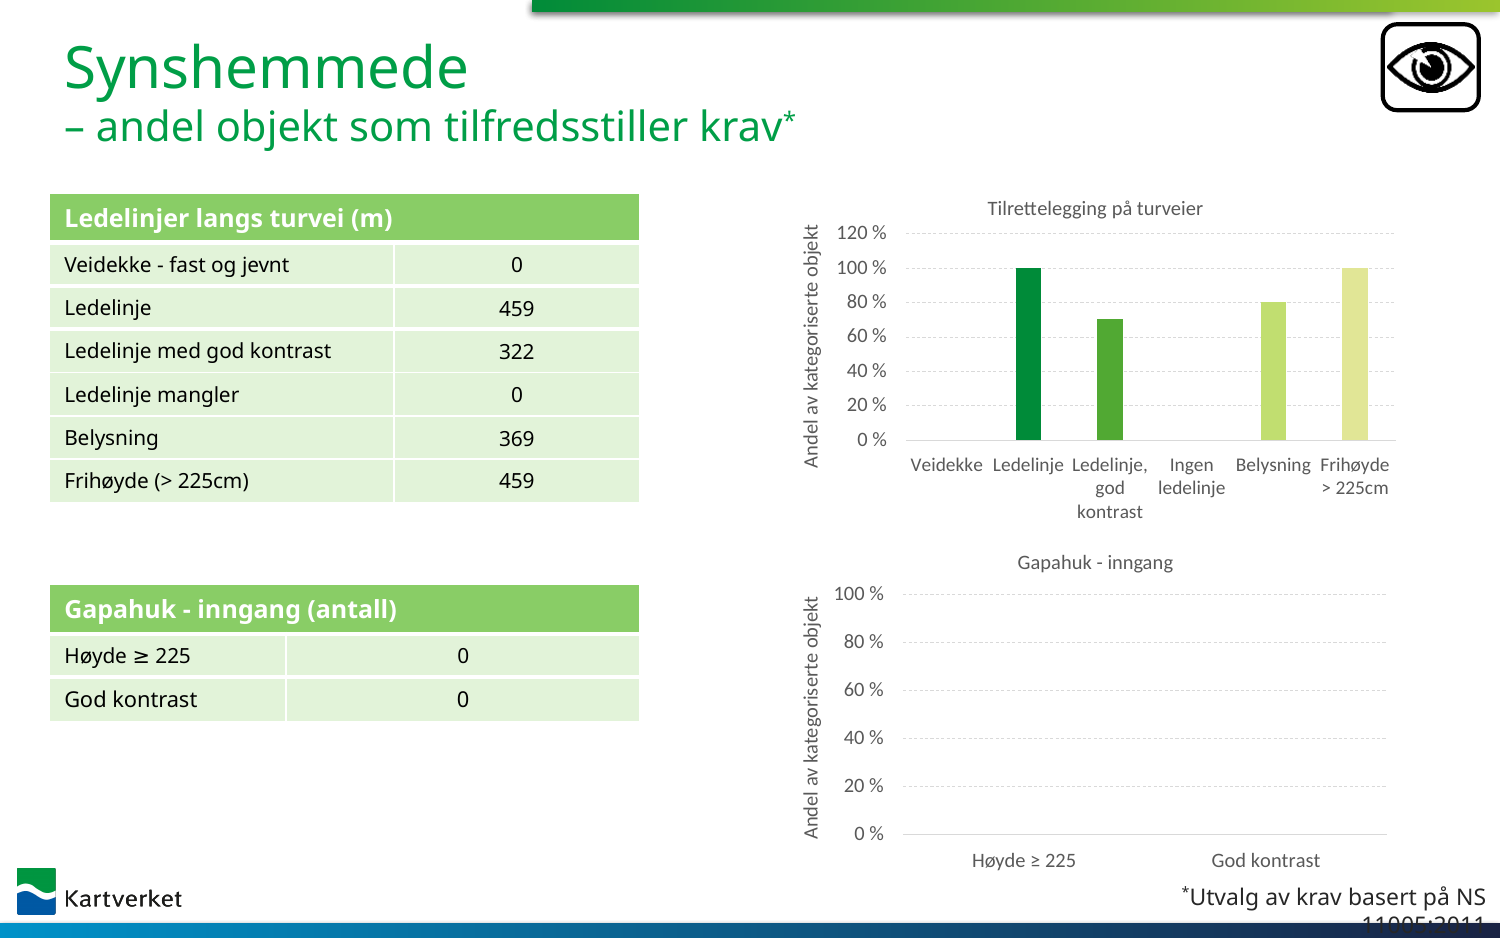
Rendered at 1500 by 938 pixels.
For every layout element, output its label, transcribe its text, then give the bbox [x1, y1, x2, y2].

table_cell Ledelinje [50, 288, 393, 327]
table_cell Frihøyde (> 225cm) [50, 460, 393, 502]
text_box Synshemmede – andel objekt som tilfredsstiller krav* [49, 24, 1431, 158]
table_header Ledelinjer langs turvei (m) [50, 194, 639, 240]
table_cell Veidekke - fast og jevnt [50, 245, 393, 284]
table_cell 0 [395, 245, 639, 284]
picture [791, 541, 1400, 880]
text_box *Utvalg av krav basert på NS 11005:2011 [1068, 873, 1500, 938]
table_cell 0 [287, 636, 639, 675]
table_cell 459 [395, 288, 639, 327]
table_cell God kontrast [50, 679, 285, 721]
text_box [1382, 24, 1480, 111]
table_cell 322 [395, 331, 639, 372]
table_cell 459 [395, 460, 639, 502]
table_cell Belysning [50, 417, 393, 458]
table_cell Høyde ≥ 225 [50, 636, 285, 675]
picture [791, 187, 1400, 526]
table_cell 0 [395, 373, 639, 415]
table_cell Ledelinje med god kontrast [50, 331, 393, 372]
table_cell Ledelinje mangler [50, 373, 393, 415]
table_header Gapahuk - inngang (antall) [50, 585, 639, 632]
table_cell 0 [287, 679, 639, 721]
table_cell 369 [395, 417, 639, 458]
